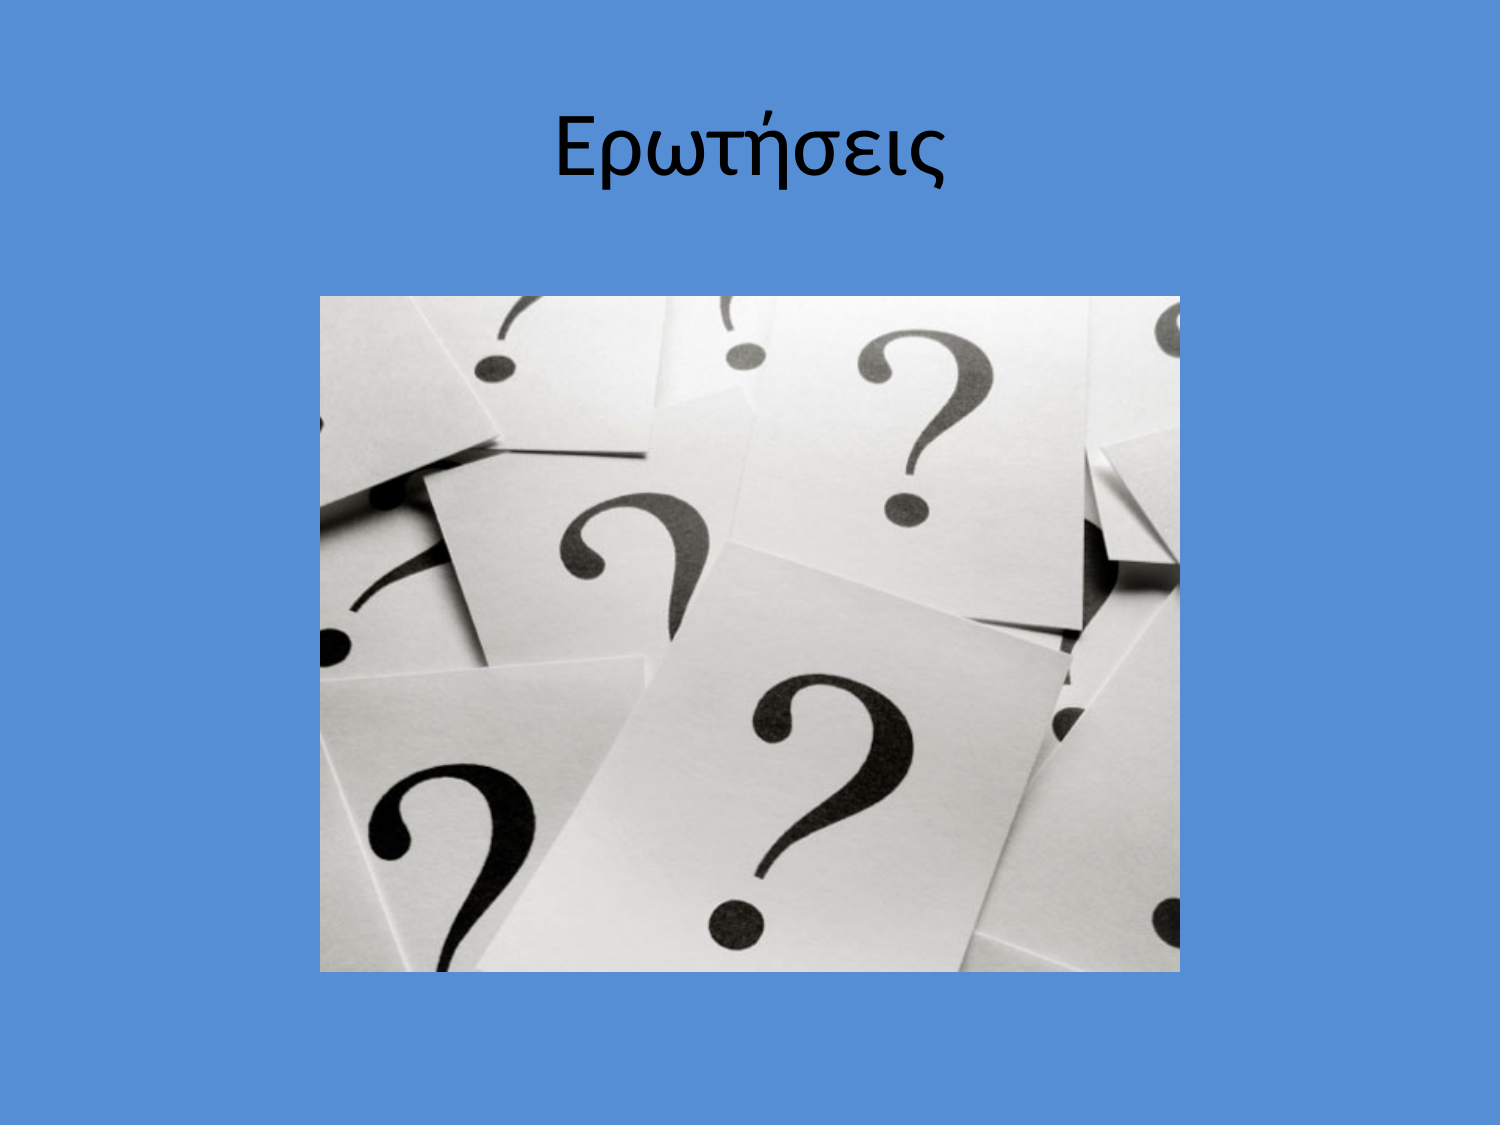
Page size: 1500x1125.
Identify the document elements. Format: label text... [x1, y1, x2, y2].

title Ερωτήσεις [75, 45, 1425, 233]
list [319, 295, 1180, 972]
